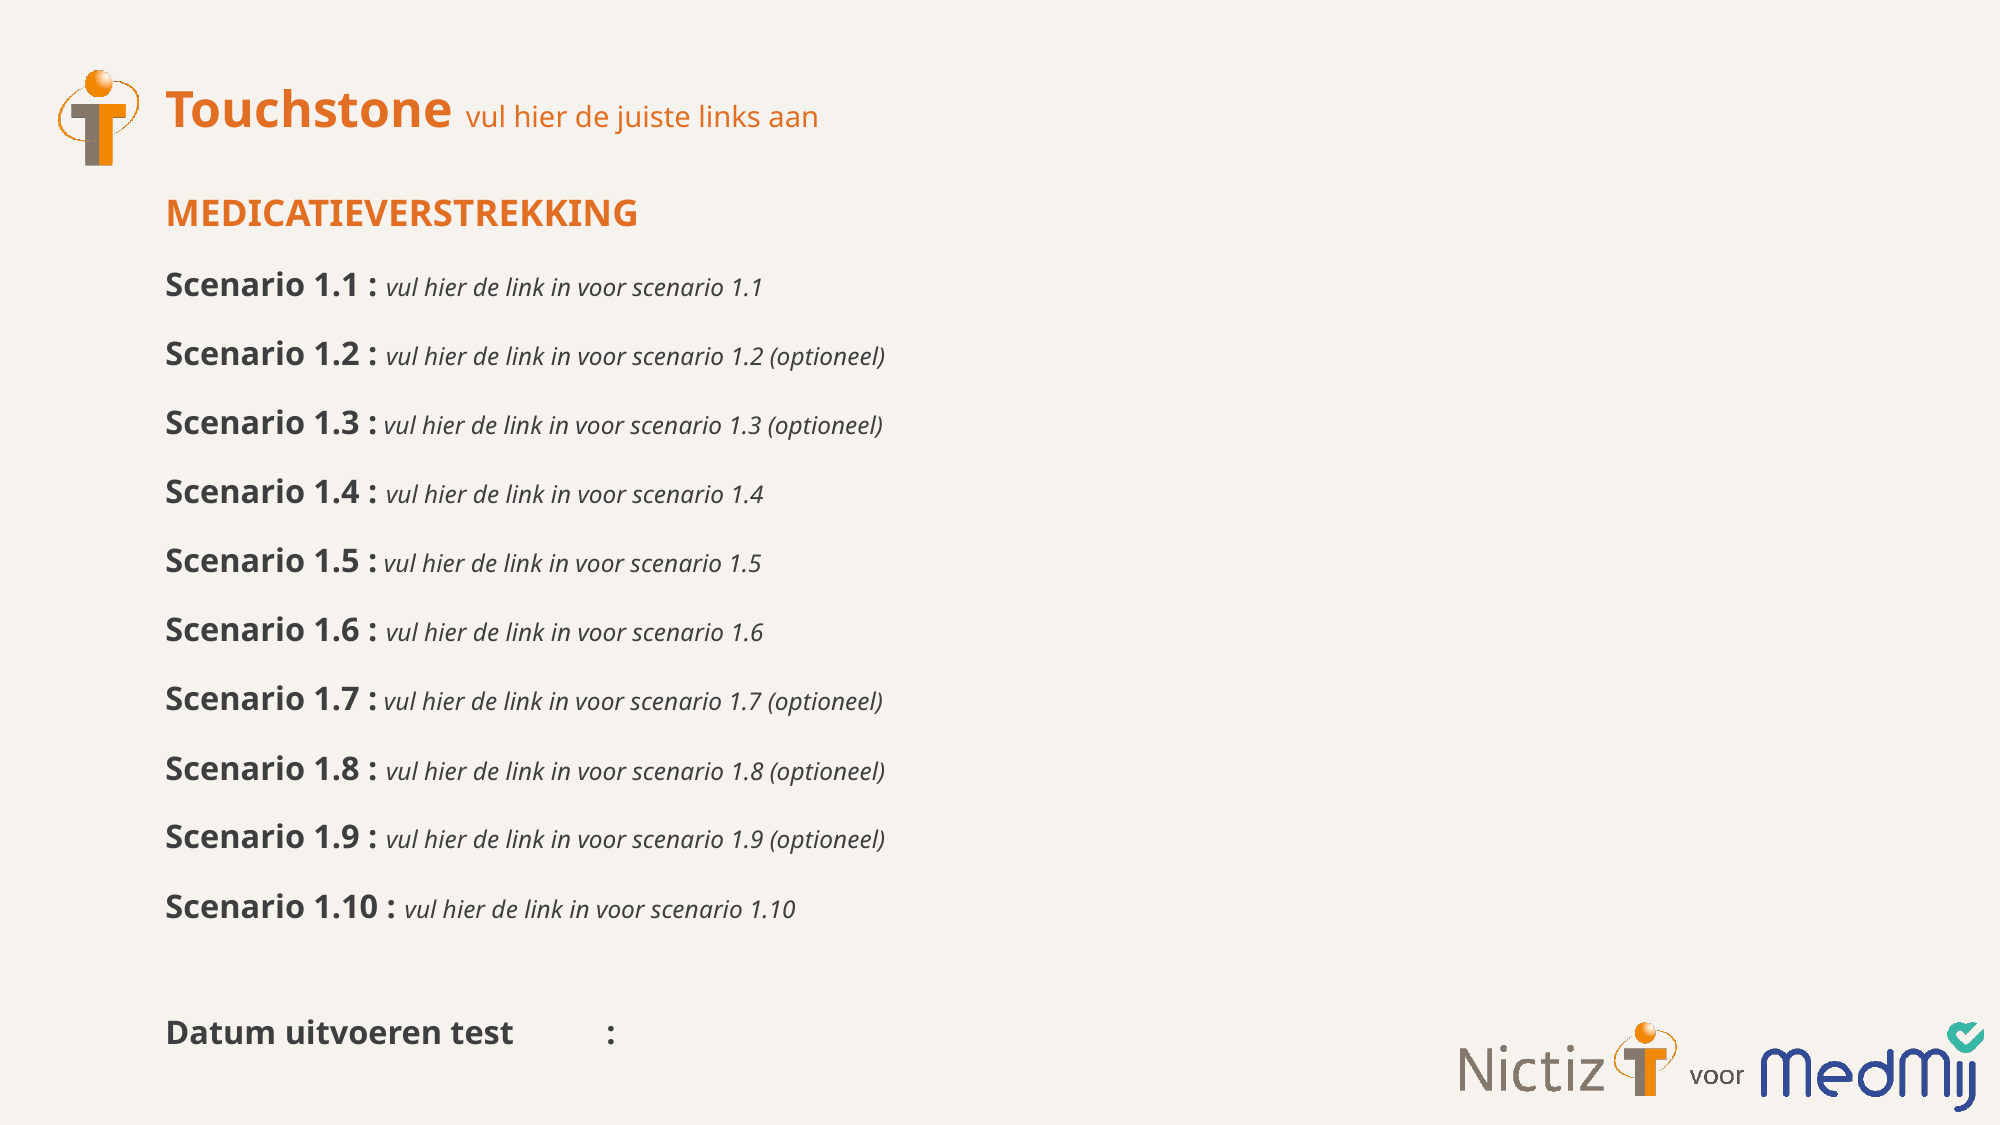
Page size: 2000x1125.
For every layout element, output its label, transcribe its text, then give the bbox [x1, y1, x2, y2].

picture [1457, 1019, 1988, 1113]
title Touchstone vul hier de juiste links aan [150, 76, 1850, 165]
list MEDICATIEVERSTREKKING Scenario 1.1 : vul hier de link in voor scenario 1.1 Scenario 1.2 : vul hier de link in voor scenario 1.2 (optioneel) Scenario 1.3 : vul hier de link in voor scenario 1.3 (optioneel) Scenario 1.4 : vul hier de link in voor scenario 1.4 Scenario 1.5 : vul hier de link in voor scenario 1.5 Scenario 1.6 : vul hier de link in voor scenario 1.6 Scenario 1.7 : vul hier de link in voor scenario 1.7 (optioneel) Scenario 1.8 : vul hier de link in voor scenario 1.8 (optioneel) Scenario 1.9 : vul hier de link in voor scenario 1.9 (optioneel) Scenario 1.10 : vul hier de link in voor scenario 1.10 Datum uitvoeren test : [150, 171, 1850, 1060]
picture [50, 66, 151, 187]
